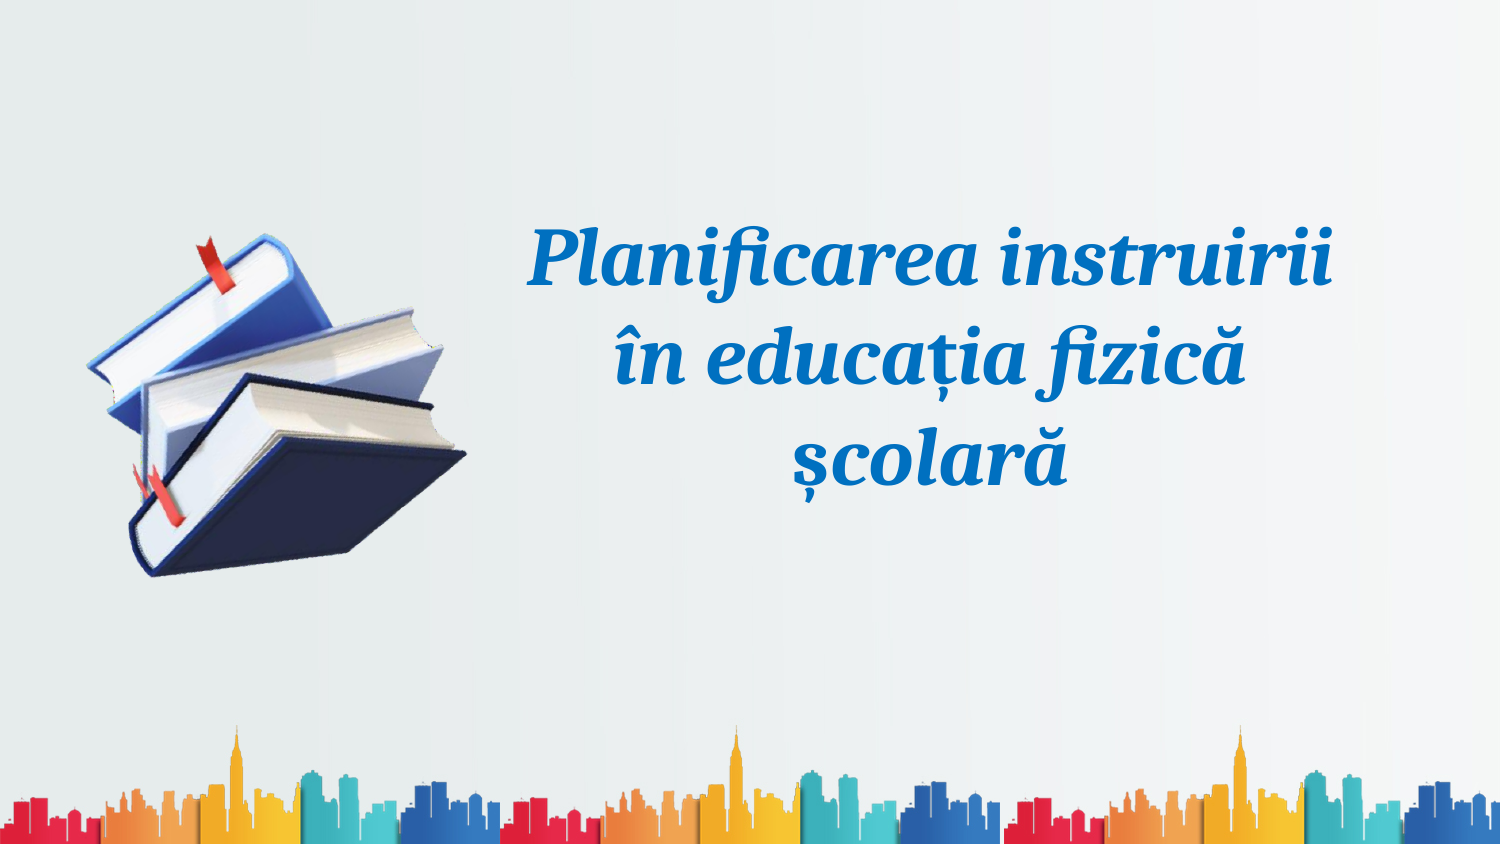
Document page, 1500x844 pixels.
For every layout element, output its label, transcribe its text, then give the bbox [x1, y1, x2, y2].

title Planificarea instruirii în educația fizică școlară [504, 148, 1358, 555]
picture [0, 0, 1500, 844]
